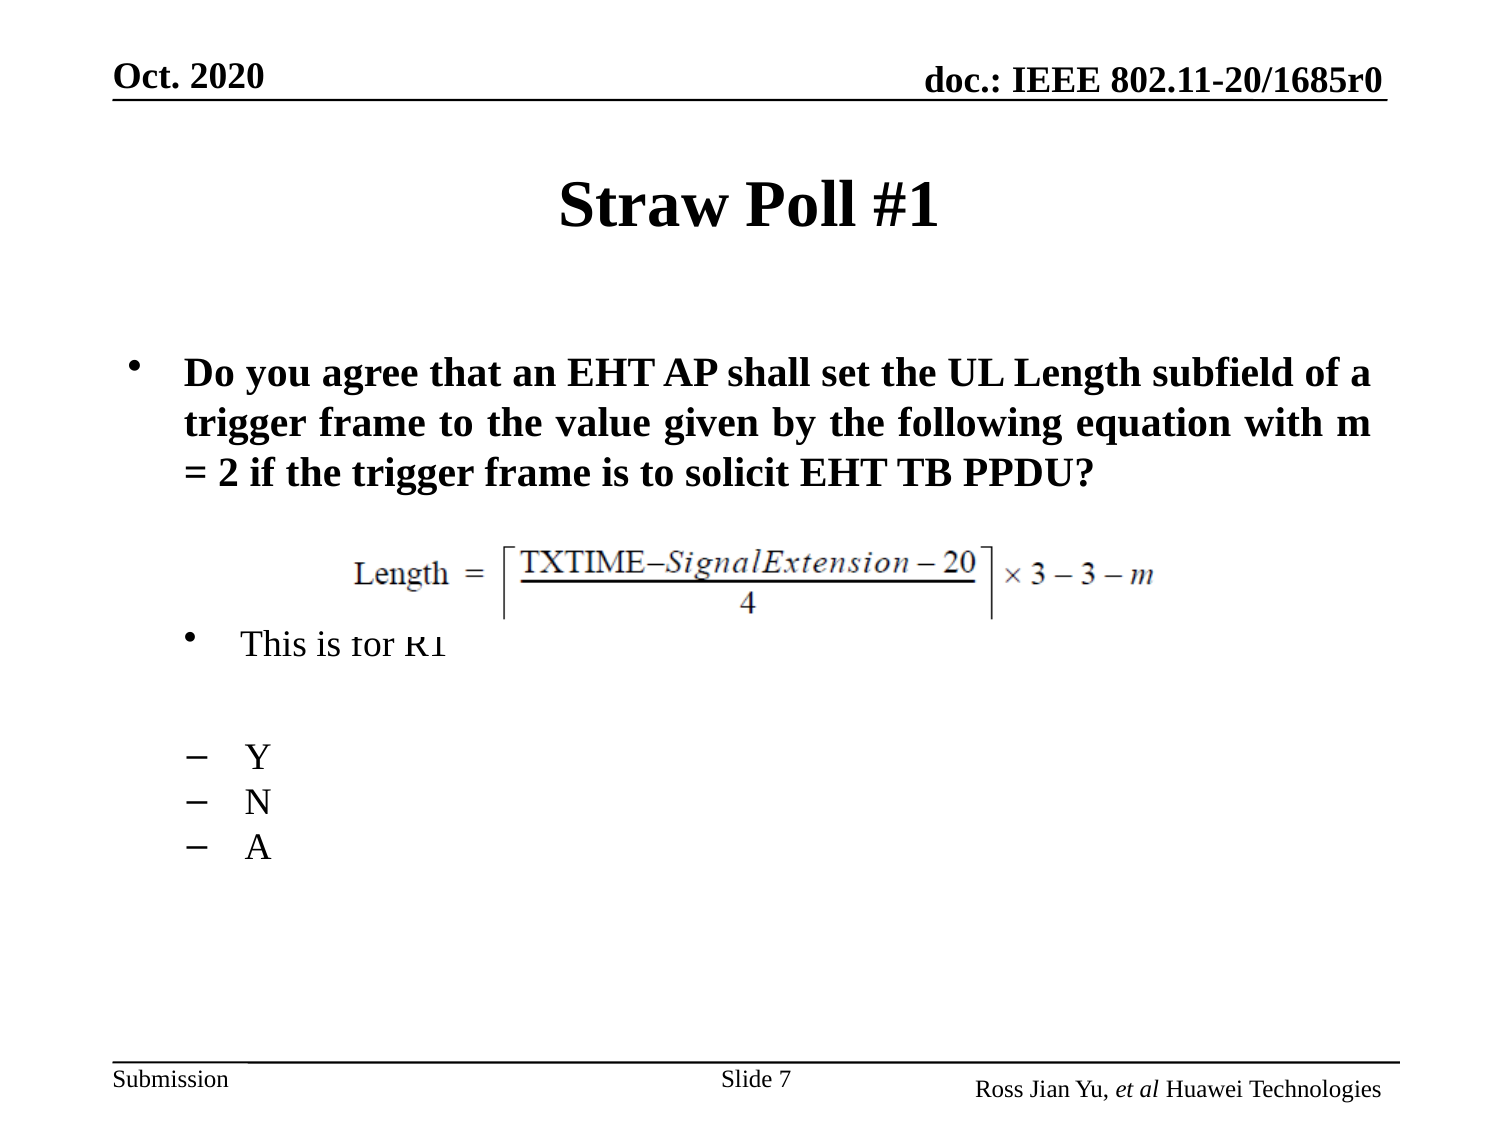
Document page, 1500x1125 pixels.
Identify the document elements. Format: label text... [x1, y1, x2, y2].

picture [326, 509, 1174, 637]
title Straw Poll #1 [112, 112, 1388, 288]
text_box Y N A [112, 724, 863, 875]
list Do you agree that an EHT AP shall set the UL Length subfield of a trigger frame to the value given by the following equation with m = 2 if the trigger frame is to solicit EHT TB PPDU? This is for R1 [112, 337, 1388, 1013]
slide_number Slide 7 [712, 1061, 800, 1093]
